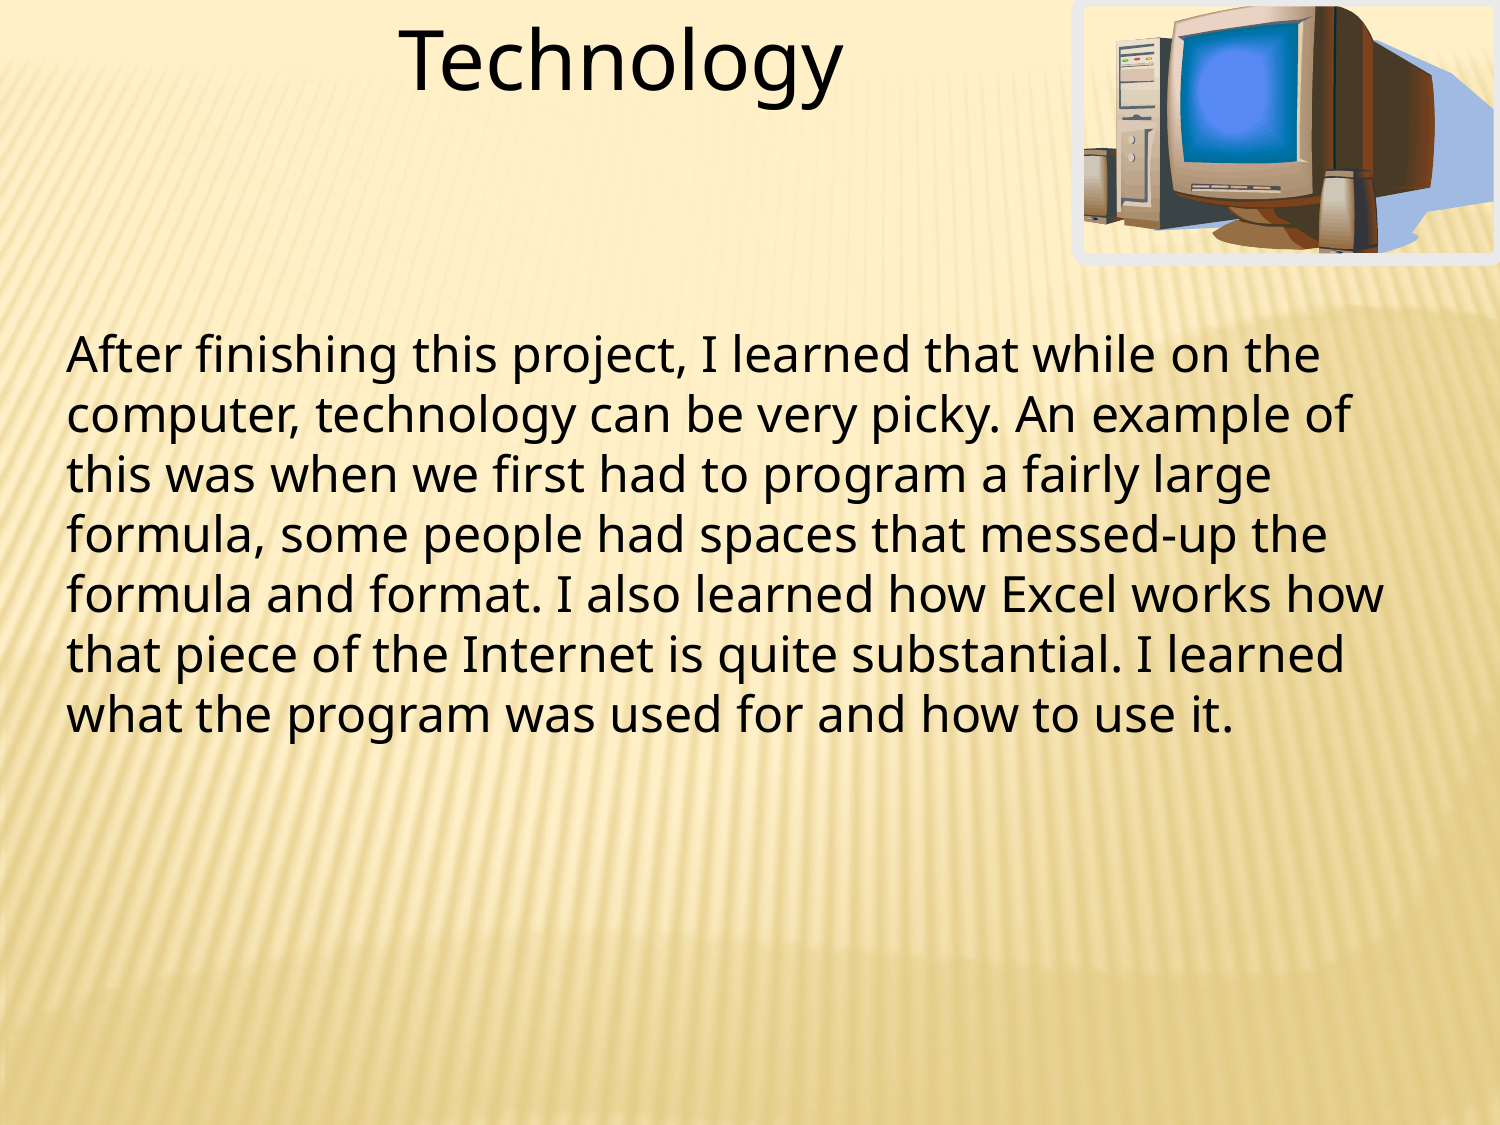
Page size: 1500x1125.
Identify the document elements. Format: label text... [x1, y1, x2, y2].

text_box After finishing this project, I learned that while on the computer, technology can be very picky. An example of this was when we first had to program a fairly large formula, some people had spaces that messed-up the formula and format. I also learned how Excel works how that piece of the Internet is quite substantial. I learned what the program was used for and how to use it. [52, 315, 1461, 750]
picture [1077, 0, 1500, 260]
text_box Technology [94, 0, 1074, 115]
